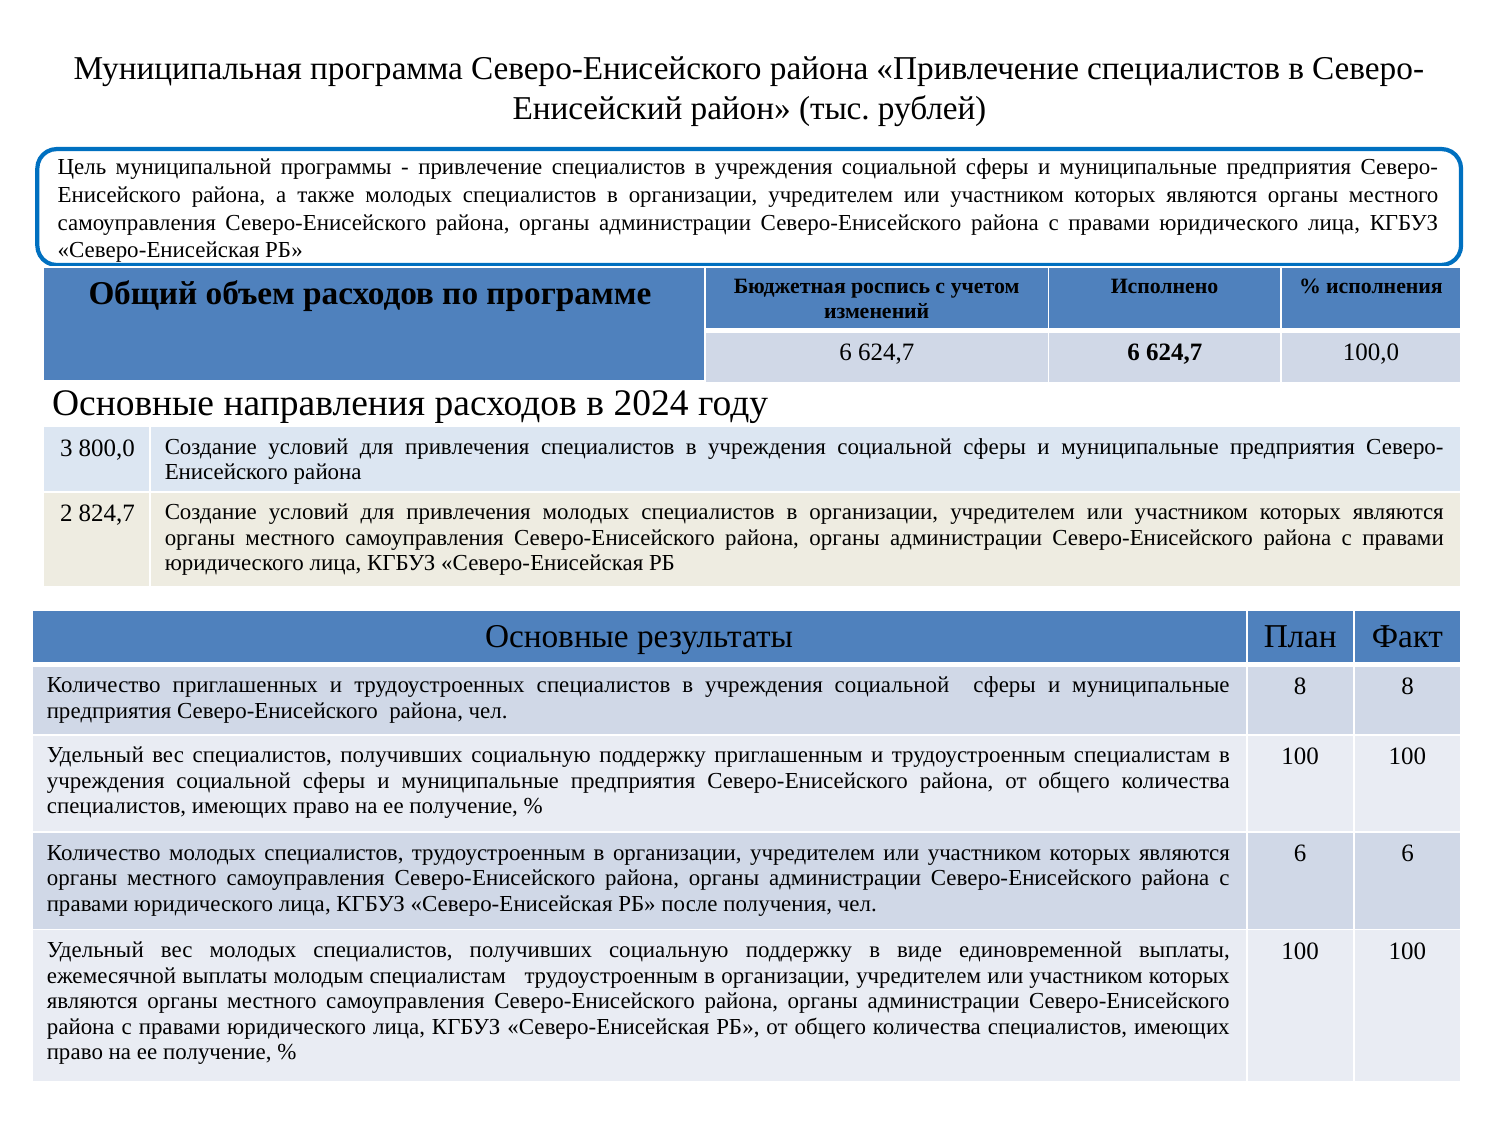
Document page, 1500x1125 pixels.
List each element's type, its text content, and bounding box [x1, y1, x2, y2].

table_header Бюджетная роспись с учетом изменений [706, 268, 1048, 328]
table_header Основные результаты [33, 611, 1246, 662]
table_cell 100 [1355, 736, 1460, 831]
table_cell 6 624,7 [706, 333, 1048, 370]
table_header Общий объем расходов по программе [44, 268, 704, 370]
table_header Создание условий для привлечения специалистов в учреждения социальной сферы и муниципальные предприятия Северо-Енисейского района [151, 427, 1460, 491]
table_cell 8 [1355, 667, 1460, 734]
table_cell 100 [1248, 736, 1353, 831]
table_cell 6 [1248, 833, 1353, 929]
table_cell Количество молодых специалистов, трудоустроенным в организации, учредителем или участником которых являются органы местного самоуправления Северо-Енисейского района, органы администрации Северо-Енисейского района с правами юридического лица, КГБУЗ «Северо-Енисейская РБ» после получения, чел. [33, 833, 1246, 929]
table_header 3 800,0 [44, 427, 149, 491]
table_cell Удельный вес специалистов, получивших социальную поддержку приглашенным и трудоустроенным специалистам в учреждения социальной сферы и муниципальные предприятия Северо-Енисейского района, от общего количества специалистов, имеющих право на ее получение, % [33, 736, 1246, 831]
text_box Цель муниципальной программы - привлечение специалистов в учреждения социальной сферы и муниципальные предприятия Северо-Енисейского района, а также молодых специалистов в организации, учредителем или участником которых являются органы местного самоуправления Северо-Енисейского района, органы администрации Северо-Енисейского района с правами юридического лица, КГБУЗ «Северо-Енисейская РБ» [35, 146, 1464, 266]
table_cell 100,0 [1282, 333, 1460, 382]
table_cell Удельный вес молодых специалистов, получивших социальную поддержку в виде единовременной выплаты, ежемесячной выплаты молодым специалистам трудоустроенным в организации, учредителем или участником которых являются органы местного самоуправления Северо-Енисейского района, органы администрации Северо-Енисейского района с правами юридического лица, КГБУЗ «Северо-Енисейская РБ», от общего количества специалистов, имеющих право на ее получение, % [33, 930, 1246, 1081]
table_header 2 824,7 [44, 493, 149, 586]
text_box Основные направления расходов в 2024 году [37, 370, 1169, 431]
title Муниципальная программа Северо-Енисейского района «Привлечение специалистов в Северо-Енисейский район» (тыс. рублей) [41, 0, 1459, 154]
table_header Создание условий для привлечения молодых специалистов в организации, учредителем или участником которых являются органы местного самоуправления Северо-Енисейского района, органы администрации Северо-Енисейского района с правами юридического лица, КГБУЗ «Северо-Енисейская РБ [151, 493, 1460, 586]
table_header Факт [1355, 611, 1460, 662]
table_header План [1248, 611, 1353, 662]
table_header % исполнения [1282, 268, 1460, 328]
table_header Исполнено [1049, 268, 1280, 328]
table_cell 6 624,7 [1049, 333, 1280, 382]
table_cell 100 [1248, 930, 1353, 1081]
table_cell 6 [1355, 833, 1460, 929]
table_cell 8 [1248, 667, 1353, 734]
table_cell 100 [1355, 930, 1460, 1081]
table_cell Количество приглашенных и трудоустроенных специалистов в учреждения социальной сферы и муниципальные предприятия Северо-Енисейского района, чел. [33, 667, 1246, 734]
